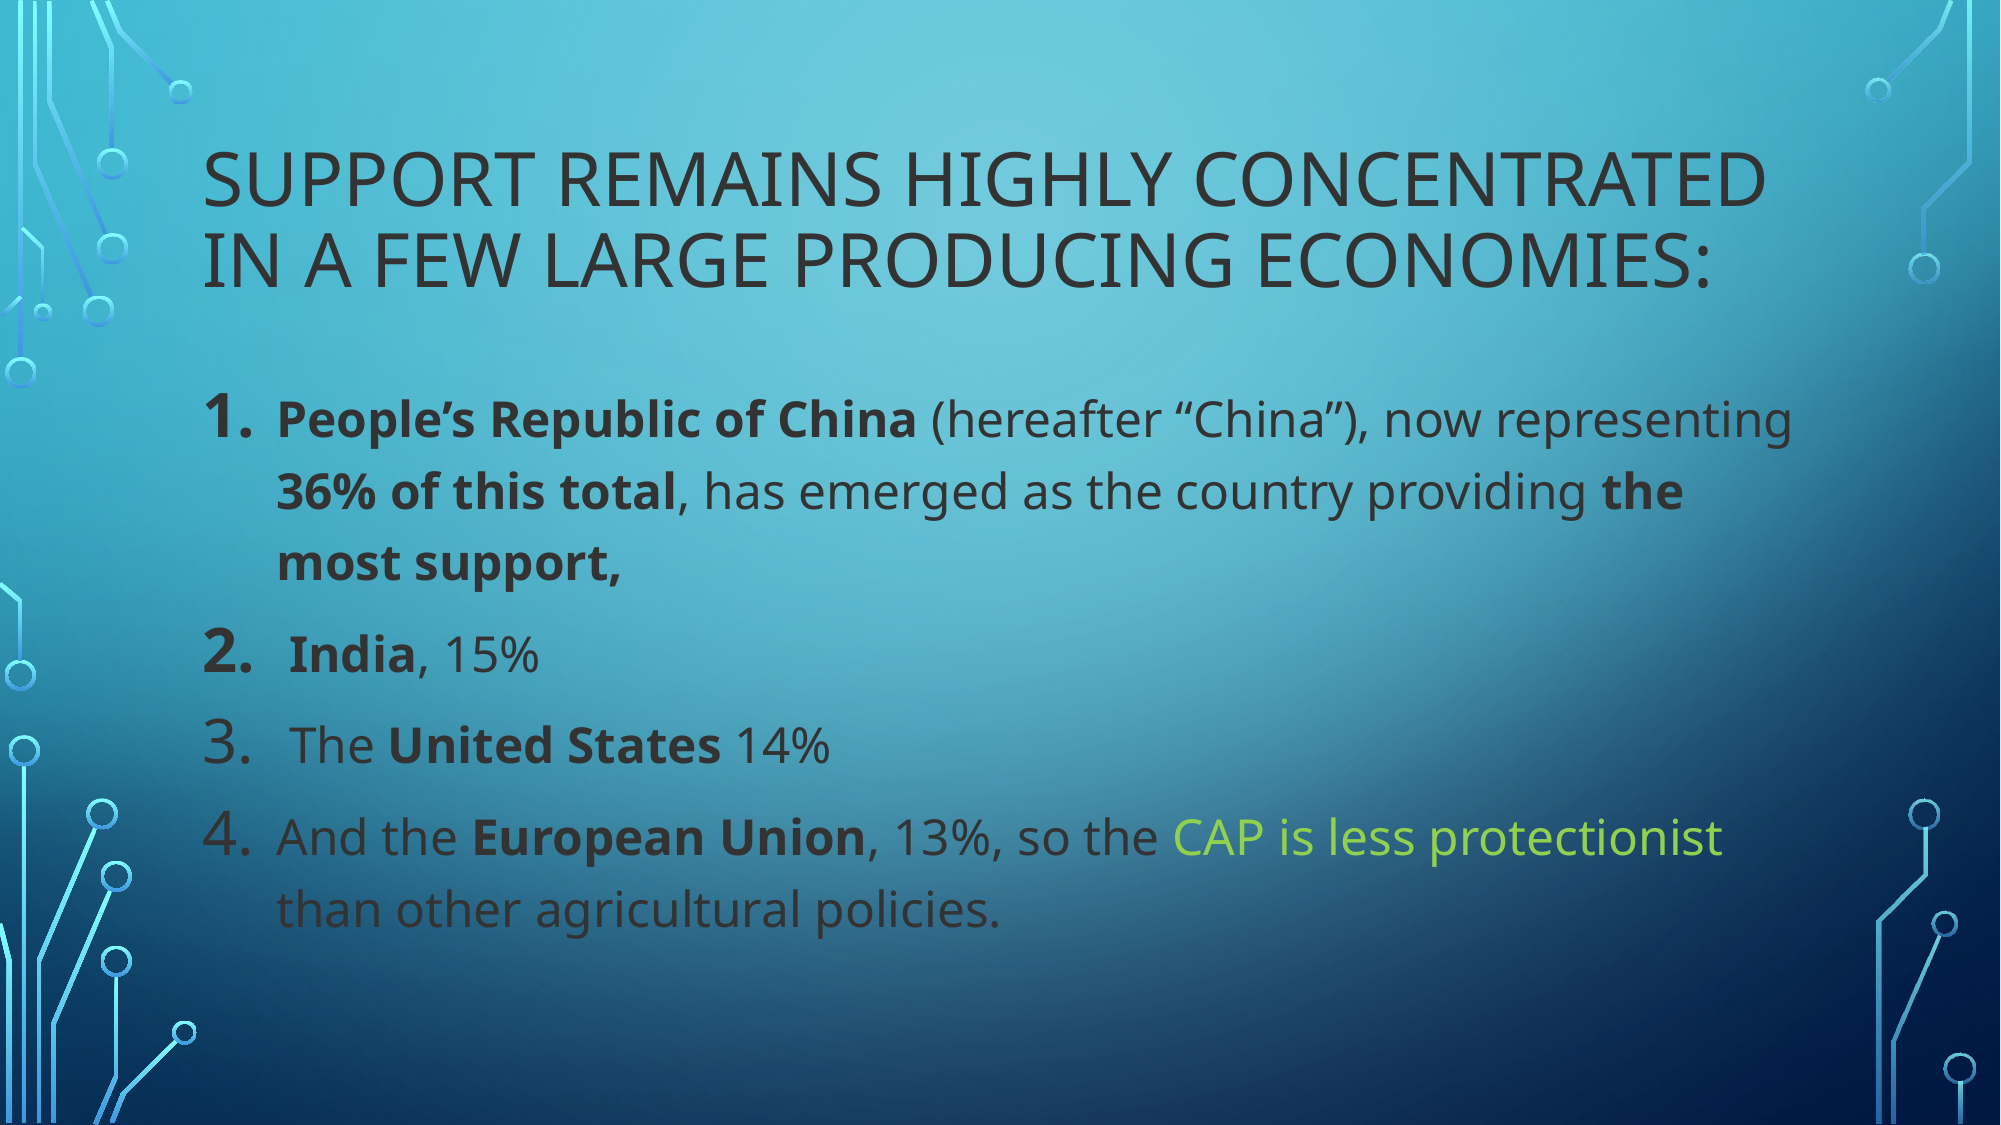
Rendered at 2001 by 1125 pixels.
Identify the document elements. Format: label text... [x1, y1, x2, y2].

list People’s Republic of China (hereafter “China”), now representing 36% of this total, has emerged as the country providing the most support, India, 15% The United States 14% And the European Union, 13%, so the CAP is less protectionist than other agricultural policies. [187, 369, 1813, 950]
title Support remains highly concentrated in a few large producing economies: [187, 101, 1813, 344]
